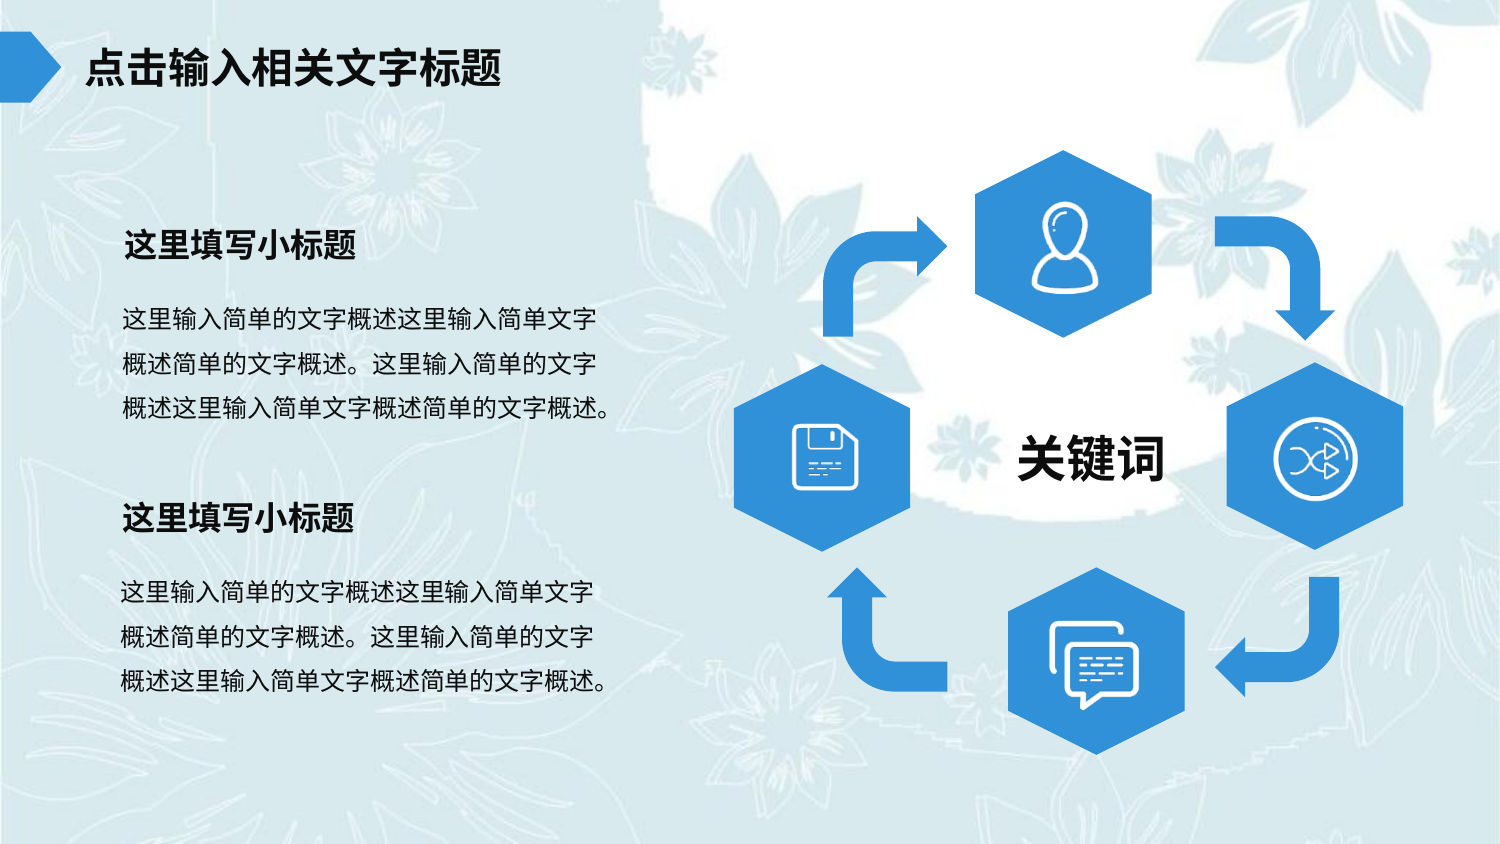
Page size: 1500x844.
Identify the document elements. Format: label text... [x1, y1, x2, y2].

text_box 这里填写小标题 [104, 220, 488, 275]
text_box [1224, 360, 1406, 552]
text_box [1006, 565, 1187, 757]
text_box [731, 362, 913, 554]
text_box [1212, 214, 1338, 343]
text_box 这里填写小标题 [102, 493, 486, 548]
text_box [973, 148, 1154, 340]
text_box 点击输入相关文字标题 [70, 34, 518, 100]
text_box 这里输入简单的文字概述这里输入简单文字概述简单的文字概述。这里输入简单的文字概述这里输入简单文字概述简单的文字概述。 [102, 278, 632, 433]
text_box 这里输入简单的文字概述这里输入简单文字概述简单的文字概述。这里输入简单的文字概述这里输入简单文字概述简单的文字概述。 [100, 551, 630, 706]
picture [0, 0, 1500, 844]
text_box 关键词 [1002, 420, 1182, 495]
text_box [0, 29, 63, 105]
text_box [821, 214, 950, 339]
text_box [1212, 574, 1342, 700]
text_box [825, 565, 950, 694]
